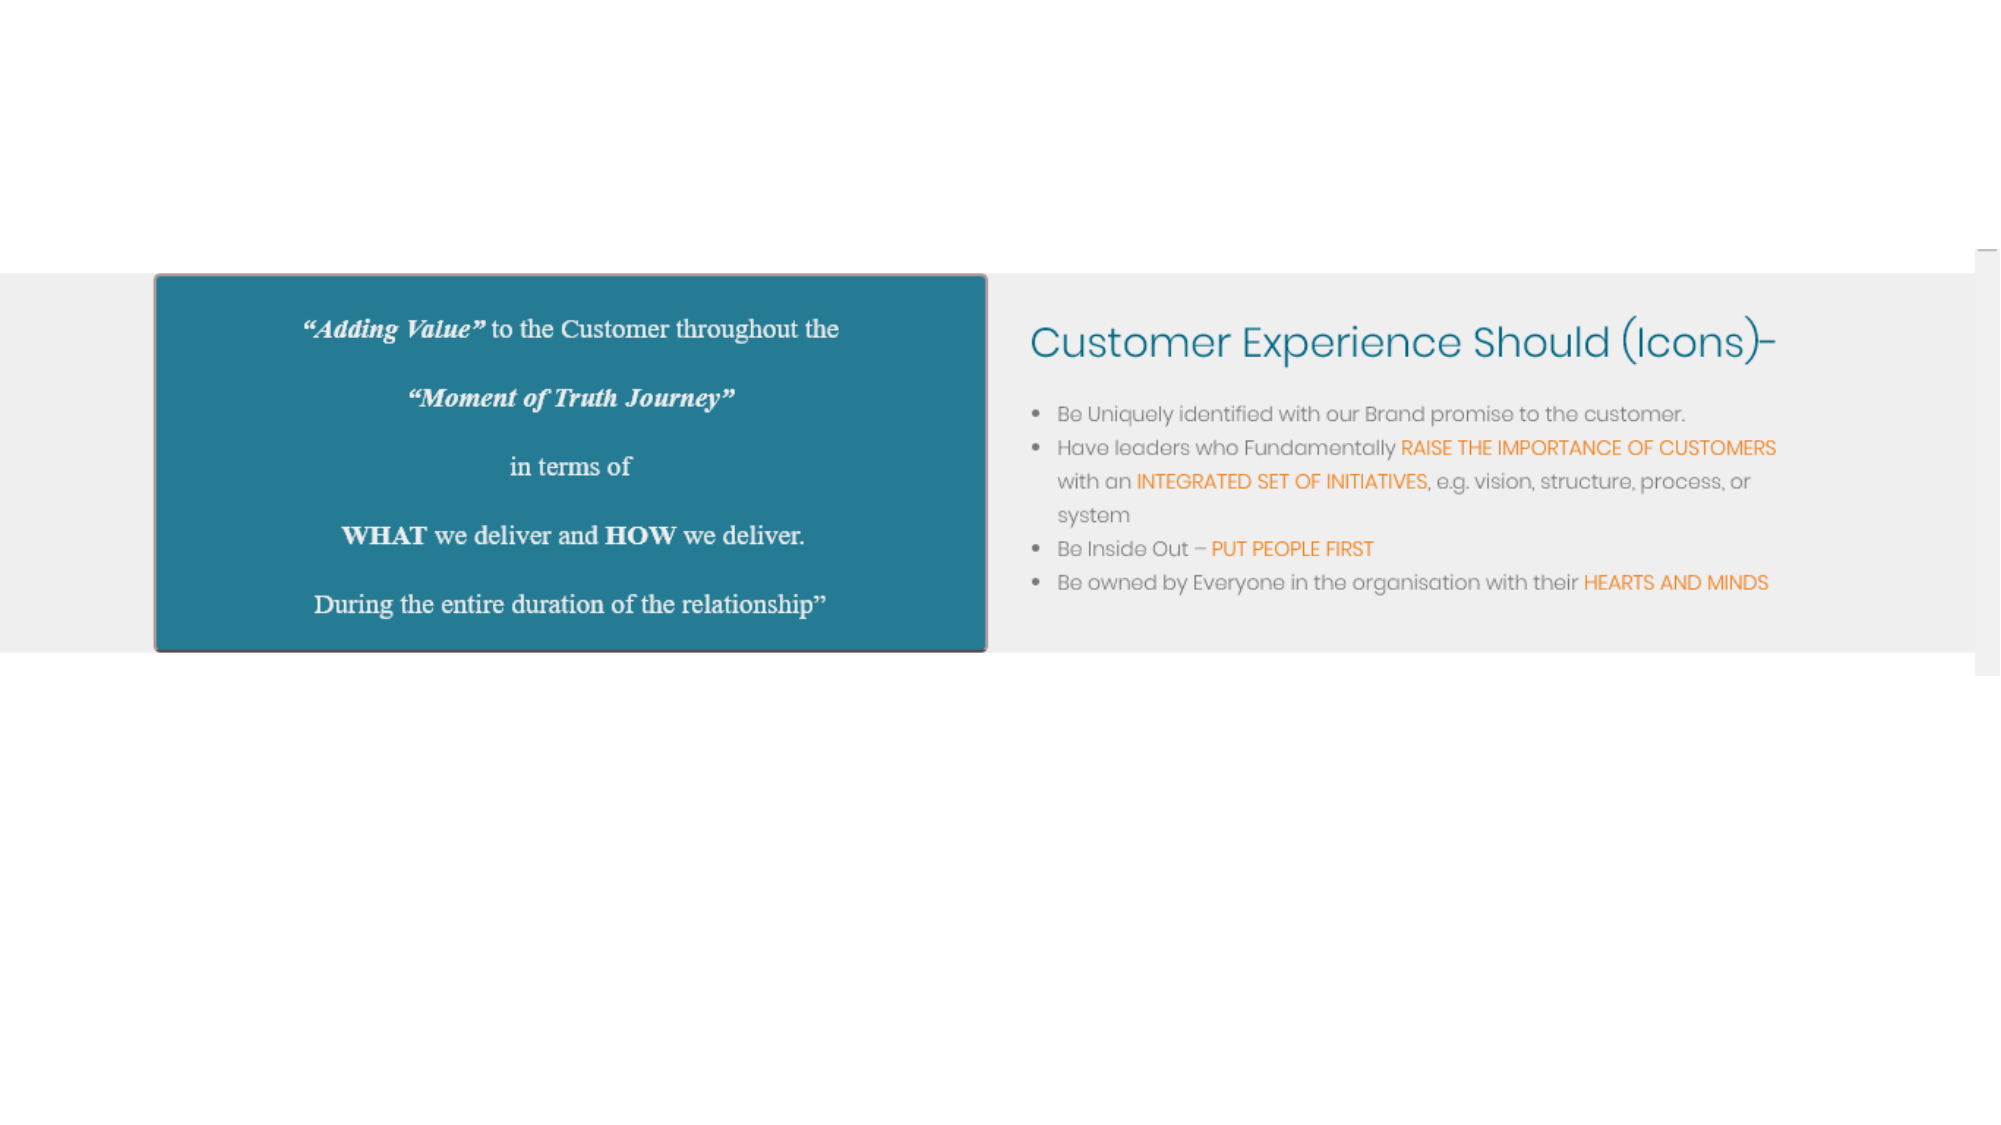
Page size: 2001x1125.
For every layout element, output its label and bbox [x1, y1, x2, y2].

picture [0, 249, 2000, 676]
